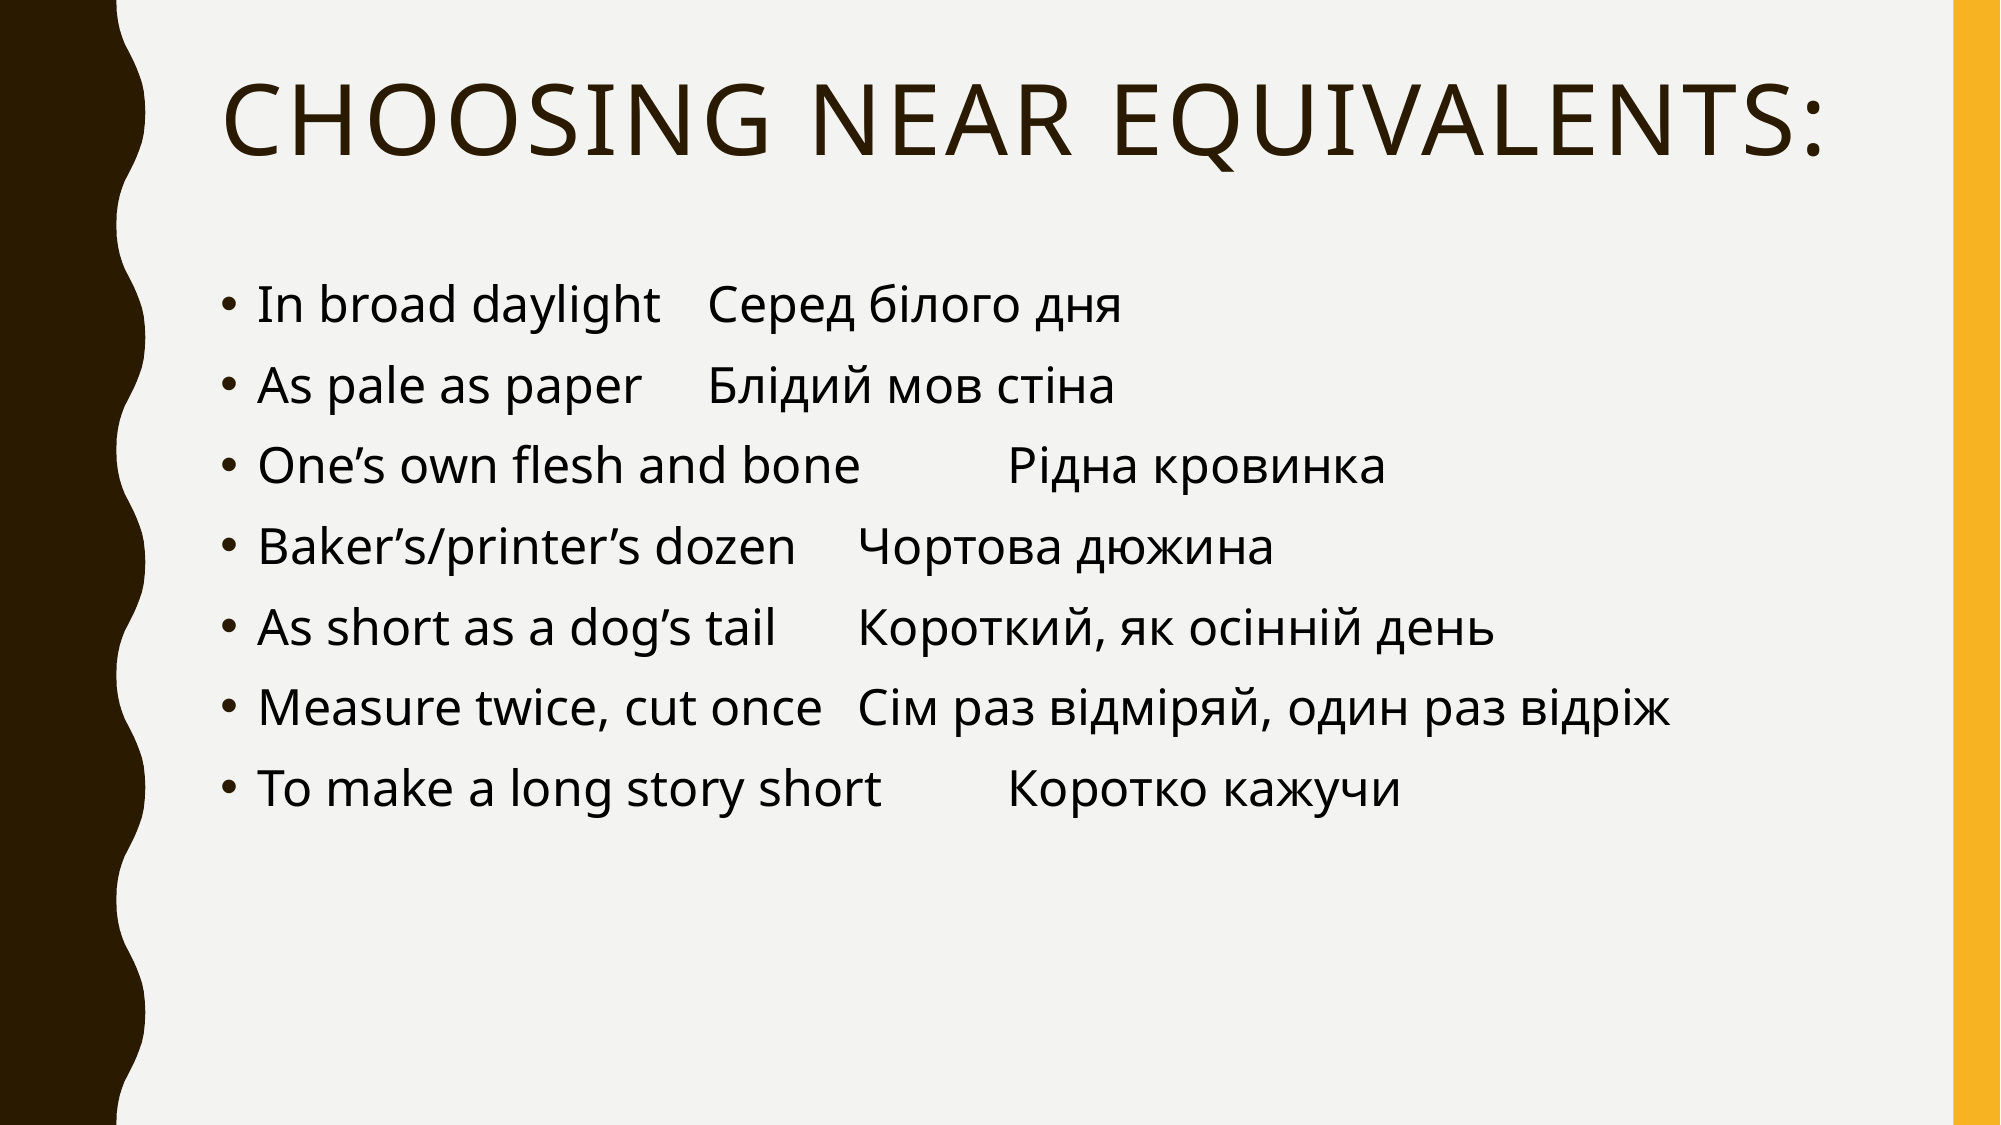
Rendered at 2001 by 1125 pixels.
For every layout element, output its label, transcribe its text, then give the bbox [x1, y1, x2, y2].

title Choosing Near Equivalents: [205, 62, 1875, 259]
list In broad daylight Серед білого дня As pale as paper Блідий мов стіна One’s own flesh and bone Рідна кровинка Baker’s/printer’s dozen Чортова дюжина As short as a dog’s tail Короткий, як осінній день Measure twice, cut once Сім раз відміряй, один раз відріж To make a long story short Коротко кажучи [205, 259, 1875, 965]
